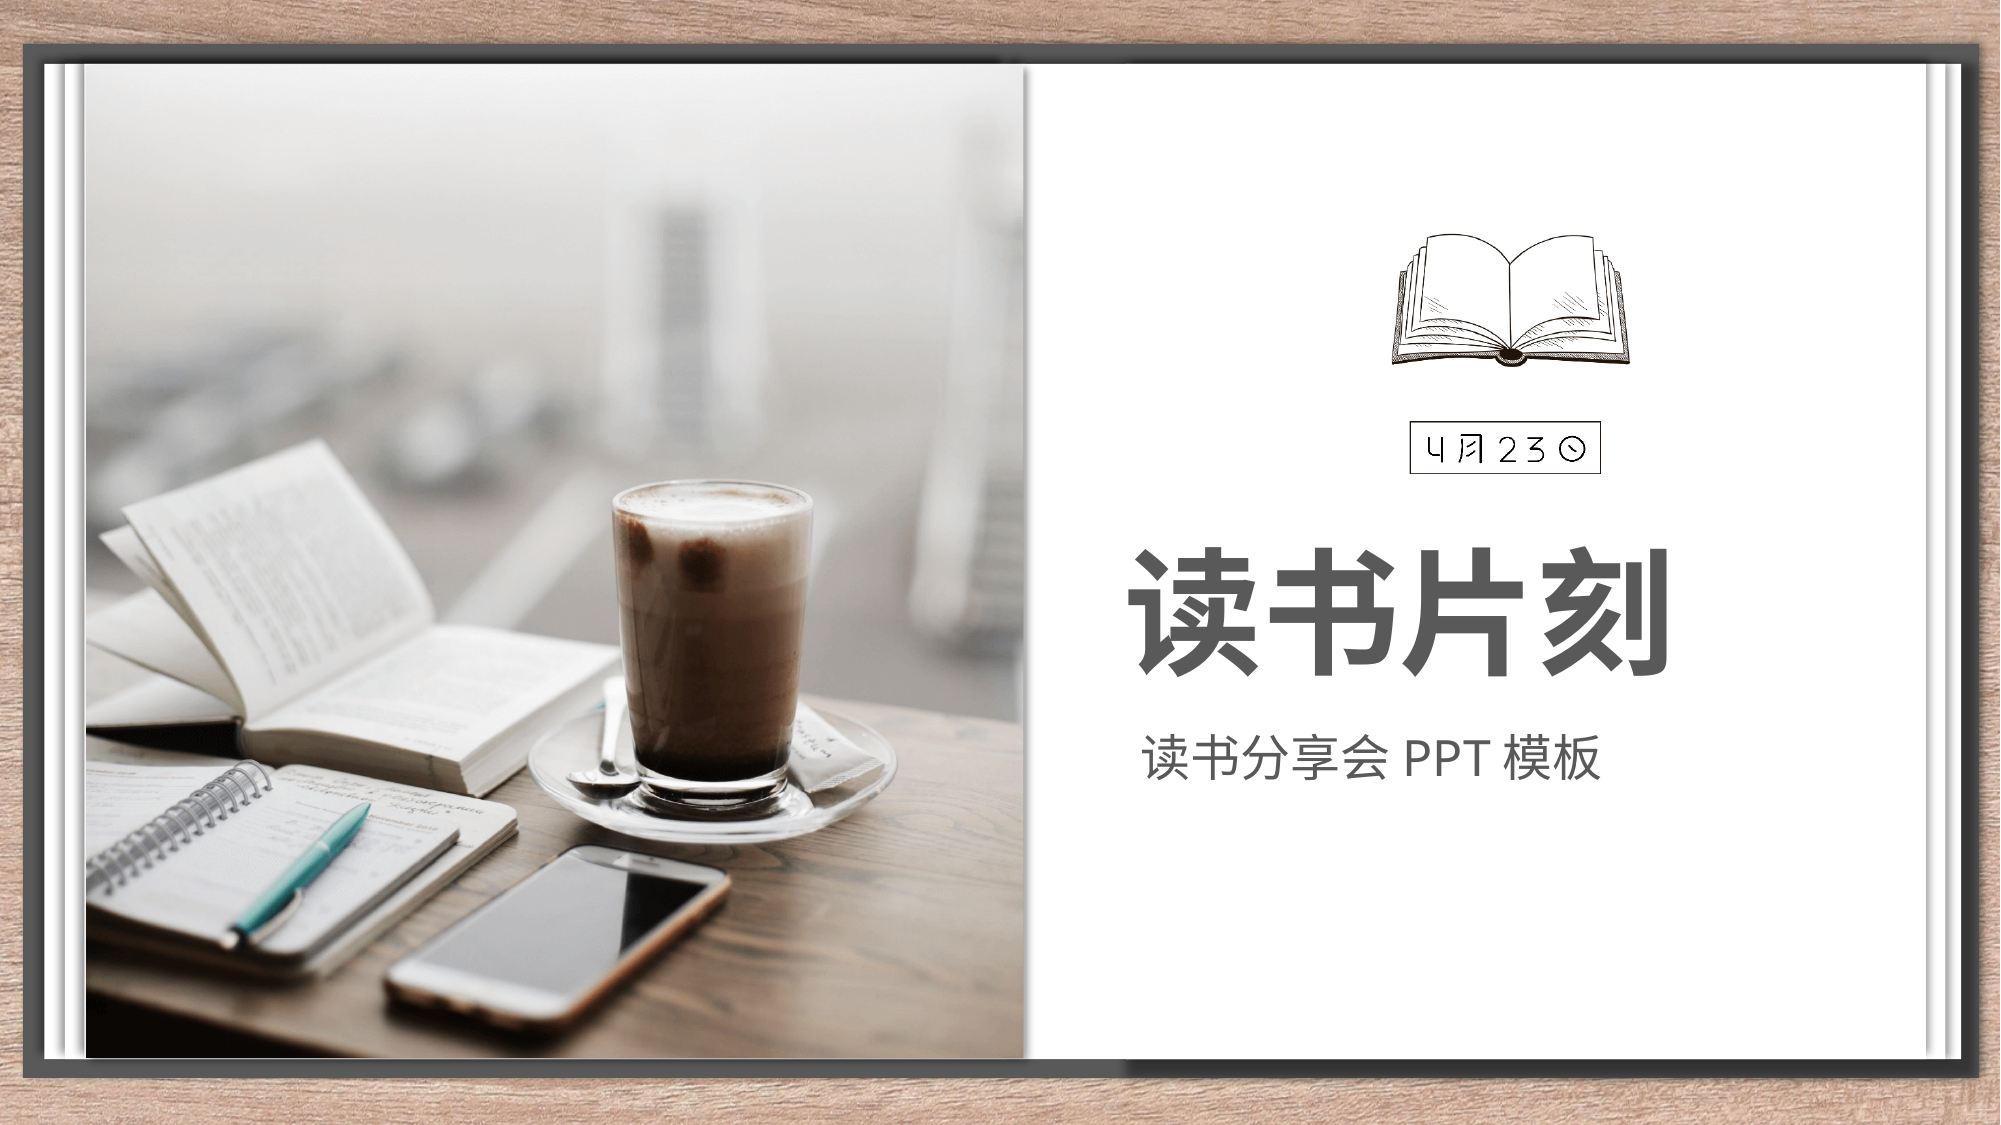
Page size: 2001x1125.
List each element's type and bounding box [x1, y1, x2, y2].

text_box [44, 63, 1962, 1060]
picture [0, 0, 2000, 1125]
